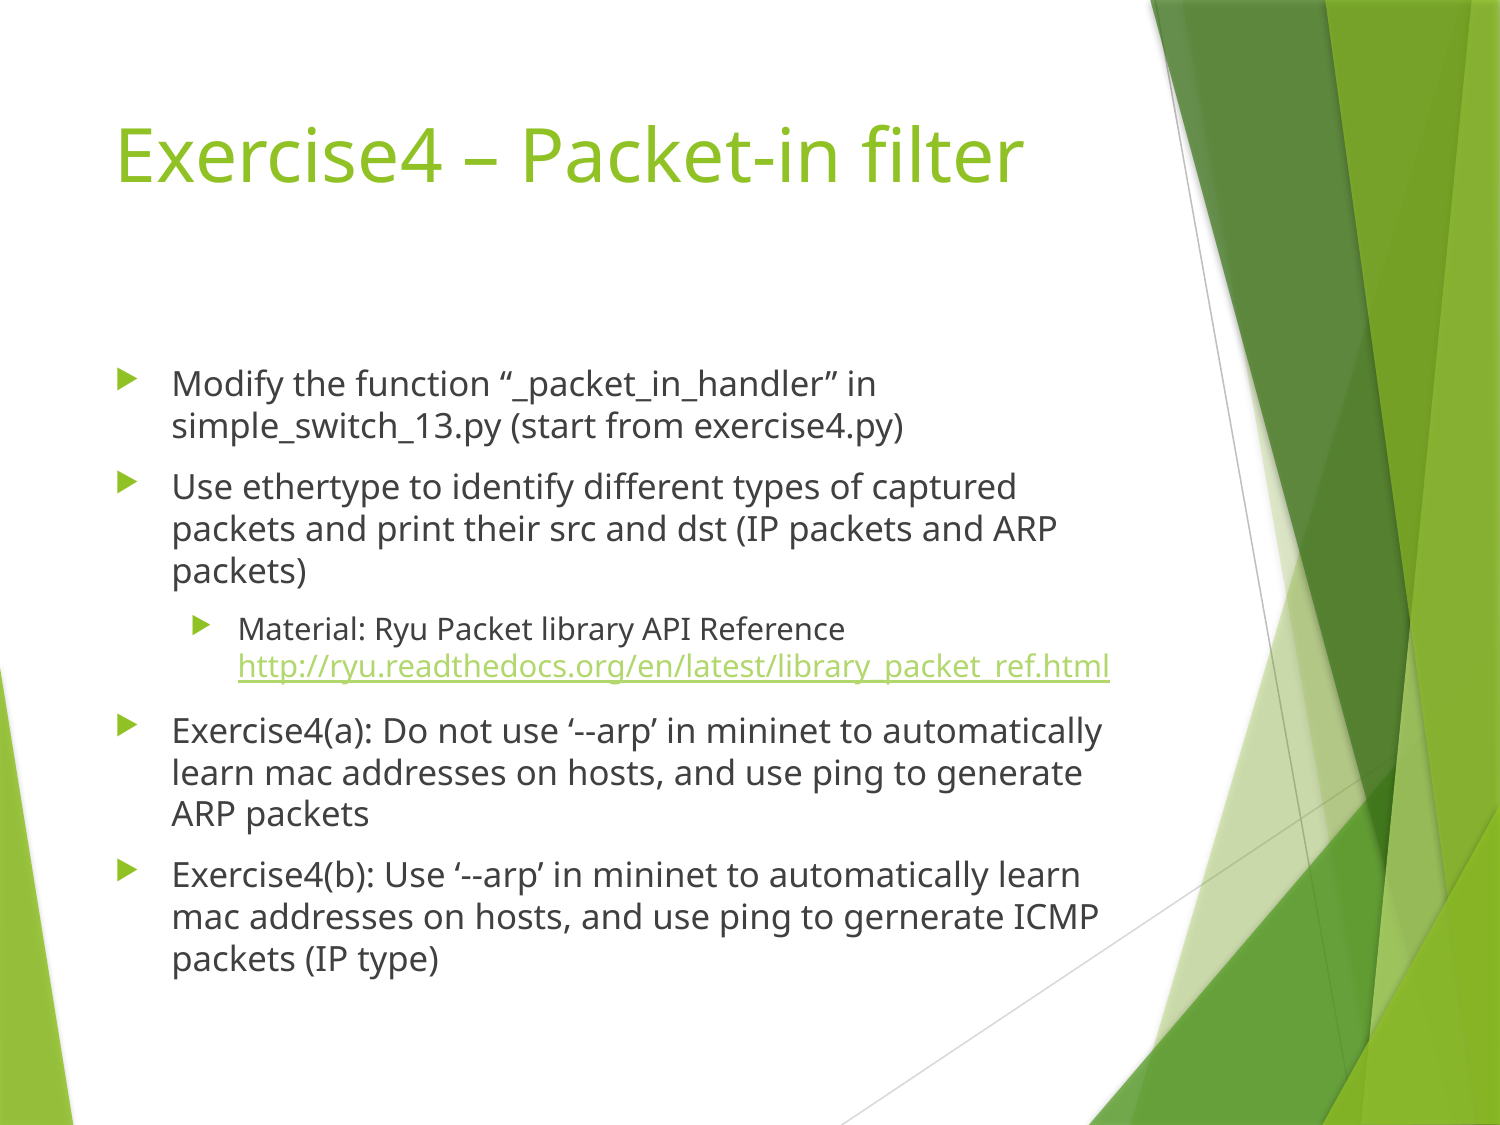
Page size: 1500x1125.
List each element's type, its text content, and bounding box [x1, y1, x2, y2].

title Exercise4 – Packet-in filter [99, 99, 1142, 317]
list Modify the function “_packet_in_handler” in simple_switch_13.py (start from exercise4.py) Use ethertype to identify different types of captured packets and print their src and dst (IP packets and ARP packets) Material: Ryu Packet library API Reference http://ryu.readthedocs.org/en/latest/library_packet_ref.html Exercise4(a): Do not use ‘--arp’ in mininet to automatically learn mac addresses on hosts, and use ping to generate ARP packets Exercise4(b): Use ‘--arp’ in mininet to automatically learn mac addresses on hosts, and use ping to gernerate ICMP packets (IP type) [99, 354, 1142, 992]
